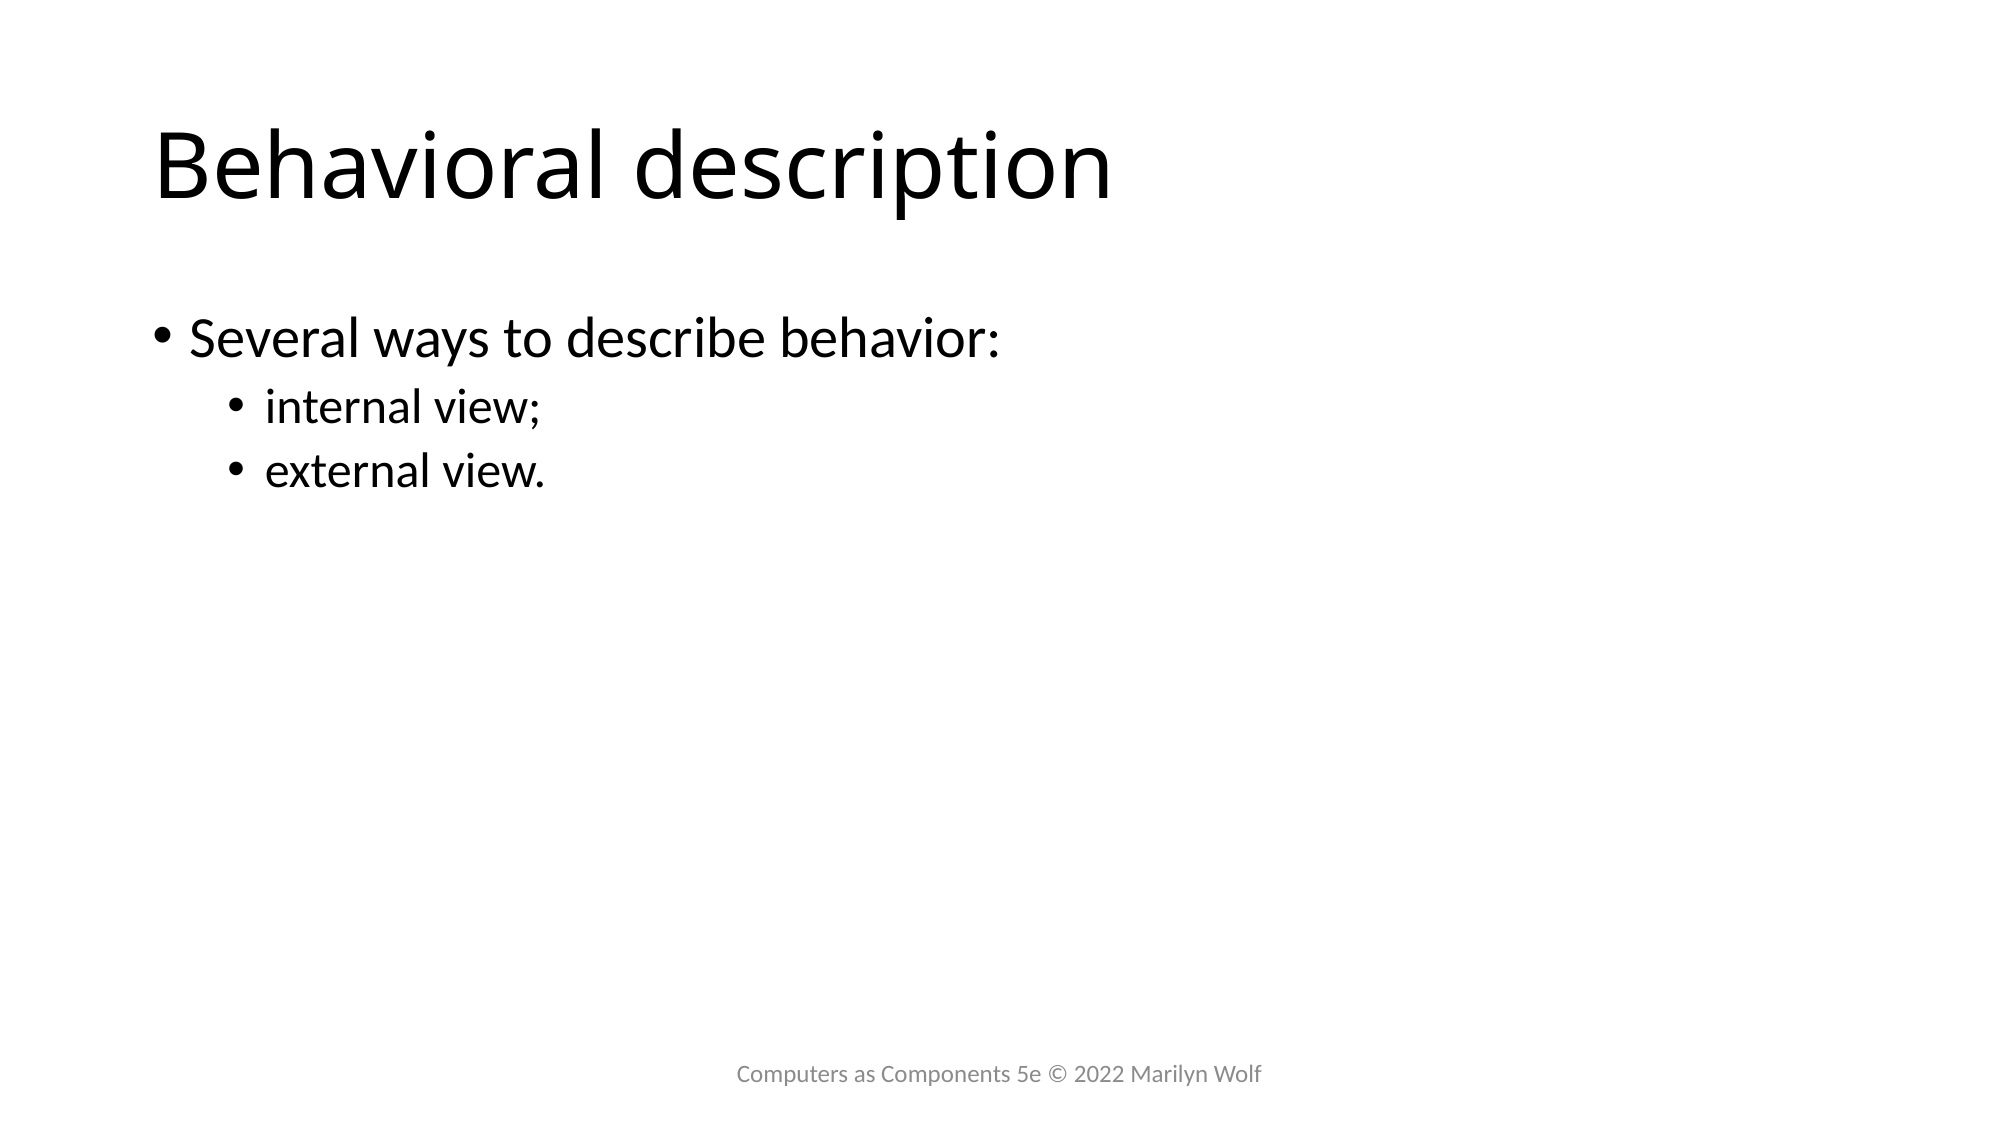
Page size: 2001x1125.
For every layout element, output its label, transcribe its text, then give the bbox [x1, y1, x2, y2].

list Several ways to describe behavior: internal view; external view. [137, 299, 1863, 1014]
footer Computers as Components 5e © 2022 Marilyn Wolf [662, 1042, 1338, 1103]
title Behavioral description [137, 59, 1863, 278]
